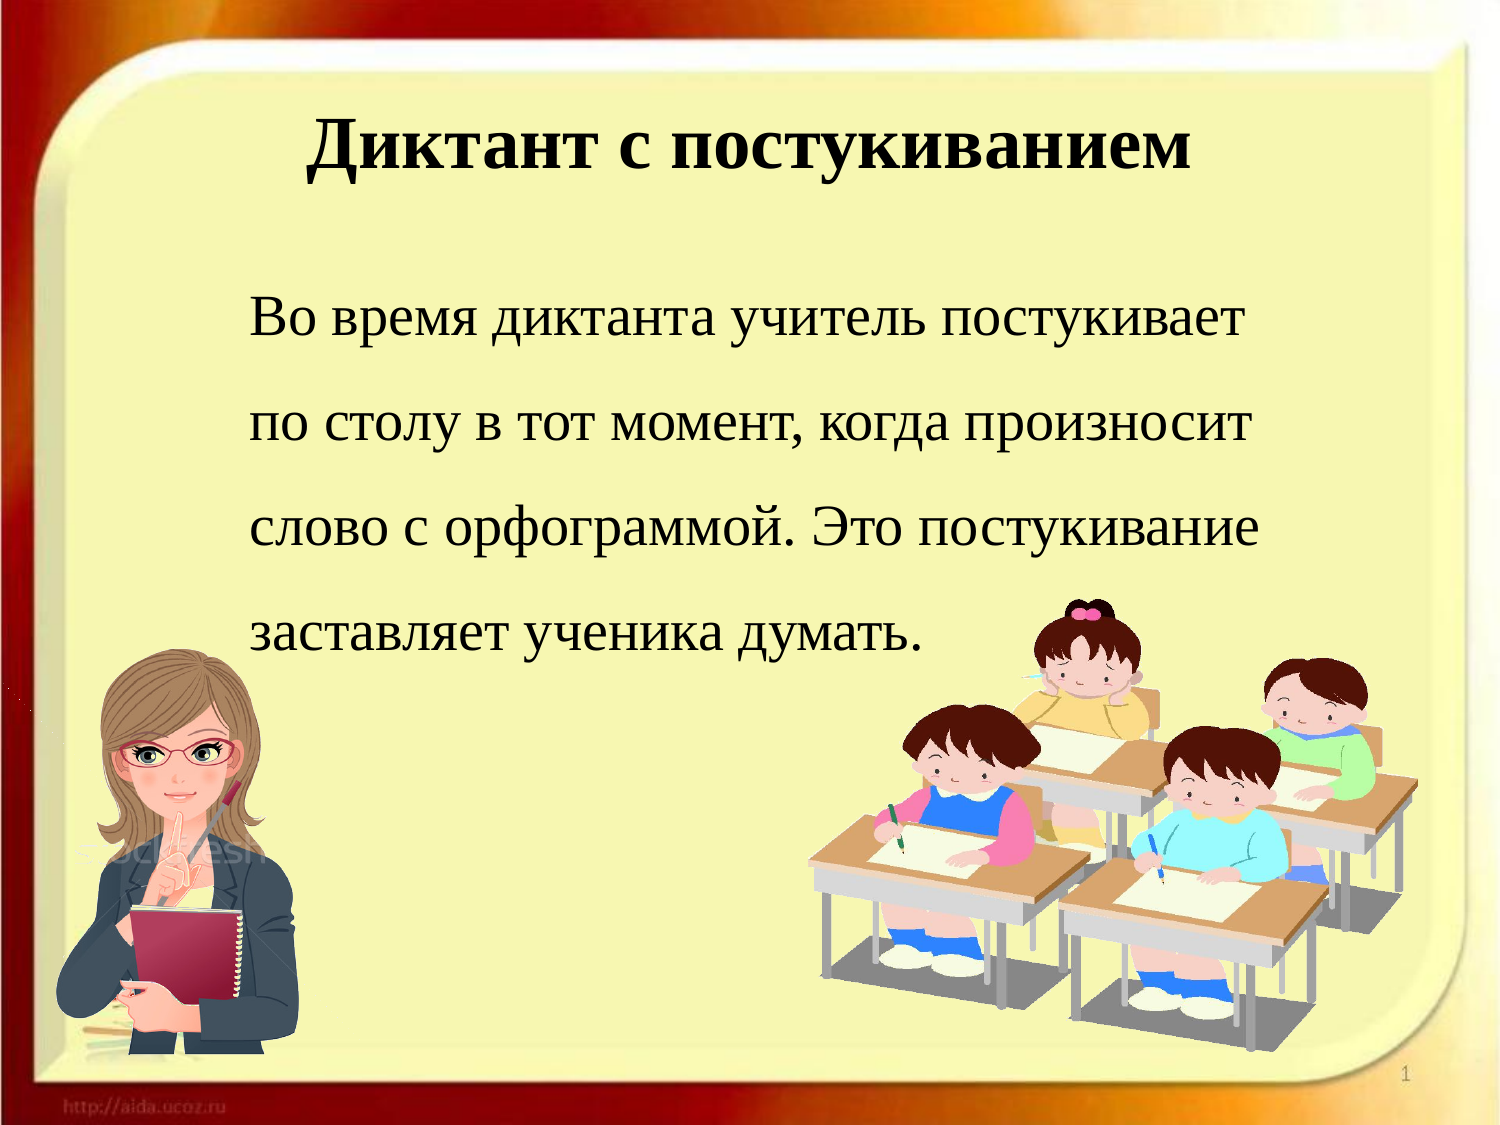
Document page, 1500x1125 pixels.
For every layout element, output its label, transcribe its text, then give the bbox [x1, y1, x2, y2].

list Во время диктанта учитель постукивает по столу в тот момент, когда произносит слово с орфограммой. Это постукивание заставляет ученика думать. [234, 234, 1325, 762]
picture [0, 0, 1500, 1125]
title Диктант с постукиванием [74, 44, 1426, 233]
